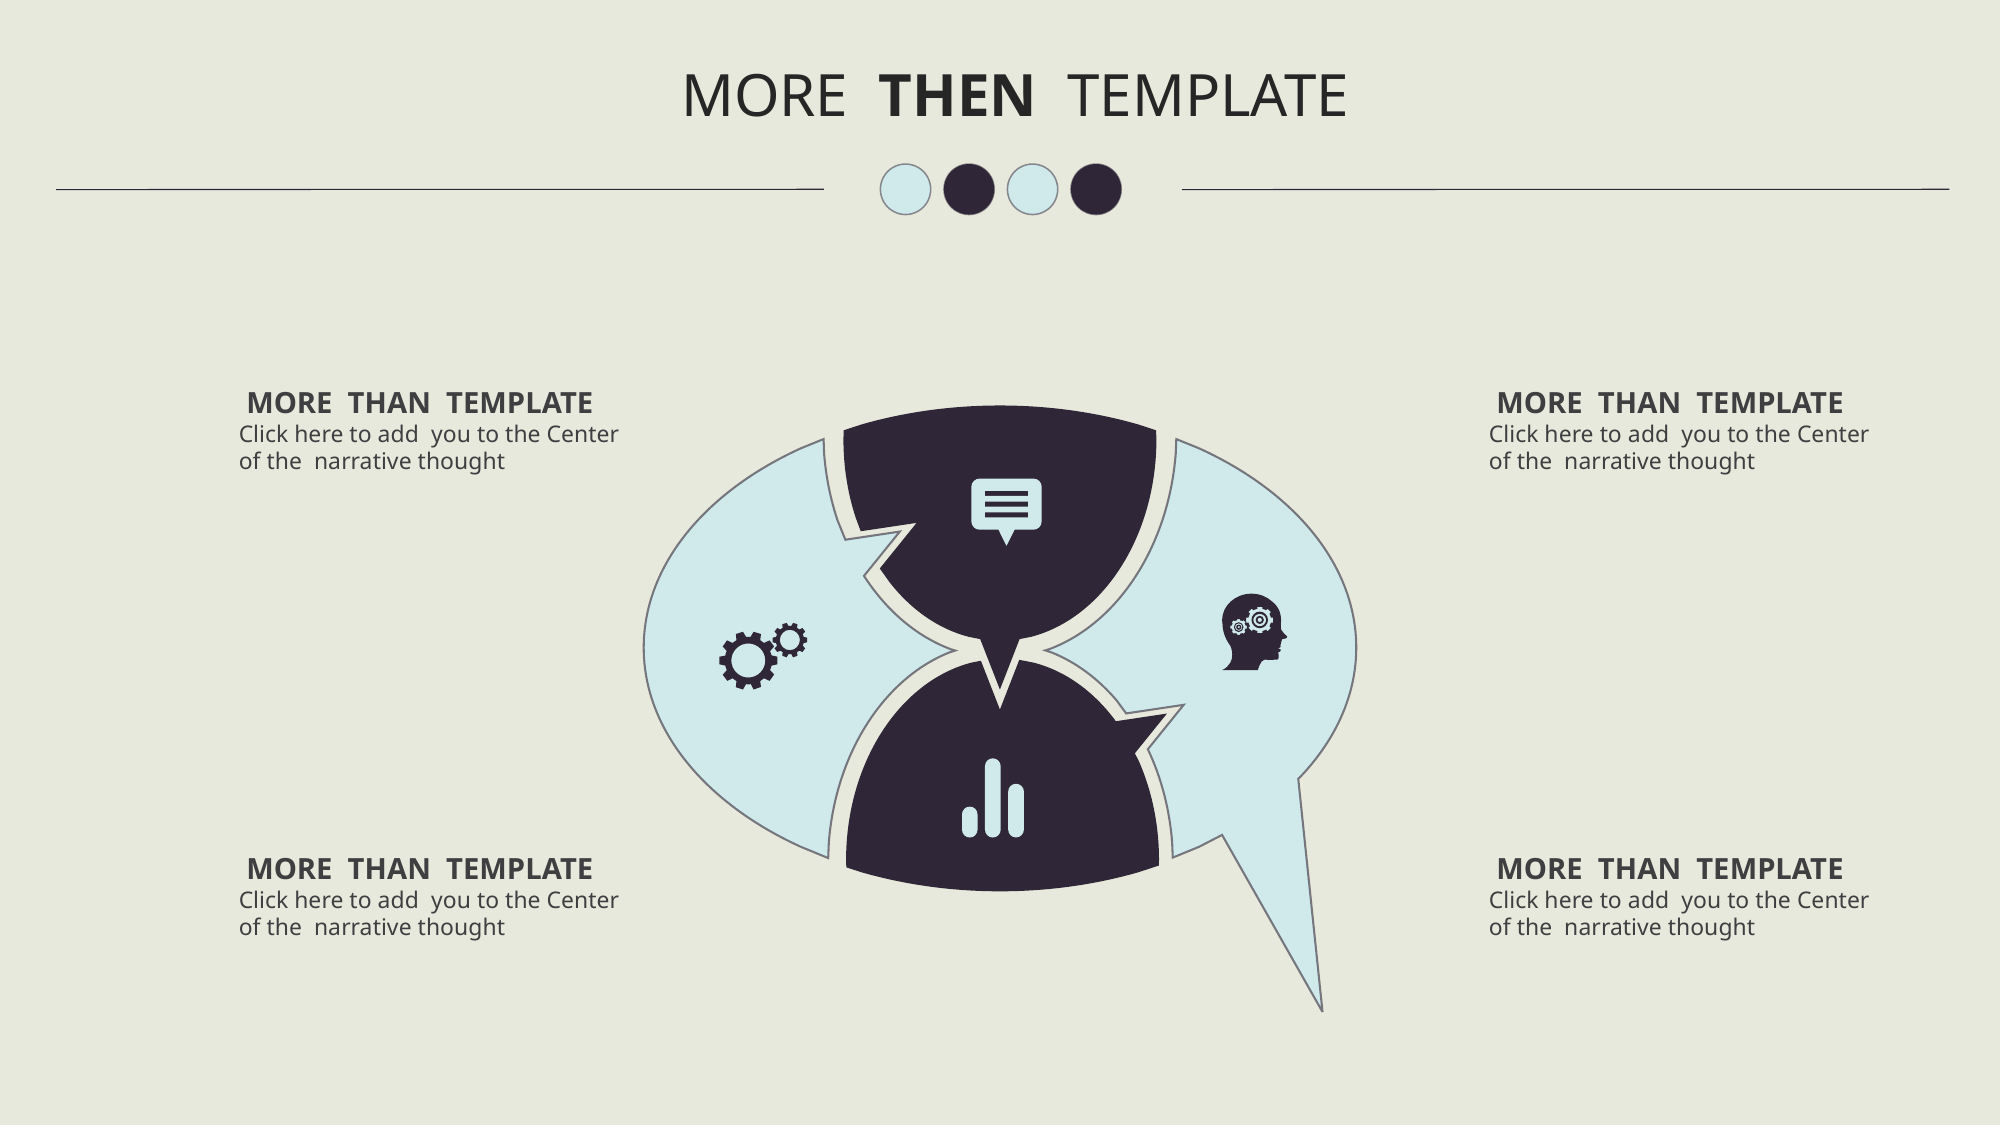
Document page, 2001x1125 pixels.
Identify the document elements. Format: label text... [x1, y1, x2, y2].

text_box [719, 622, 808, 690]
text_box [843, 405, 1157, 690]
text_box MORE THAN TEMPLATE Click here to add you to the Center of the narrative thought [1474, 376, 1891, 544]
text_box MORE THAN TEMPLATE Click here to add you to the Center of the narrative thought [223, 842, 641, 1010]
text_box [846, 659, 1167, 892]
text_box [1221, 593, 1291, 671]
text_box MORE THAN TEMPLATE Click here to add you to the Center of the narrative thought [223, 376, 641, 544]
text_box MORE THEN TEMPLATE [636, 42, 1365, 138]
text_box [880, 163, 1122, 215]
text_box MORE THAN TEMPLATE Click here to add you to the Center of the narrative thought [1474, 842, 1891, 1010]
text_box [971, 478, 1042, 546]
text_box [961, 758, 1025, 838]
text_box [1045, 439, 1357, 1012]
text_box [643, 439, 956, 859]
